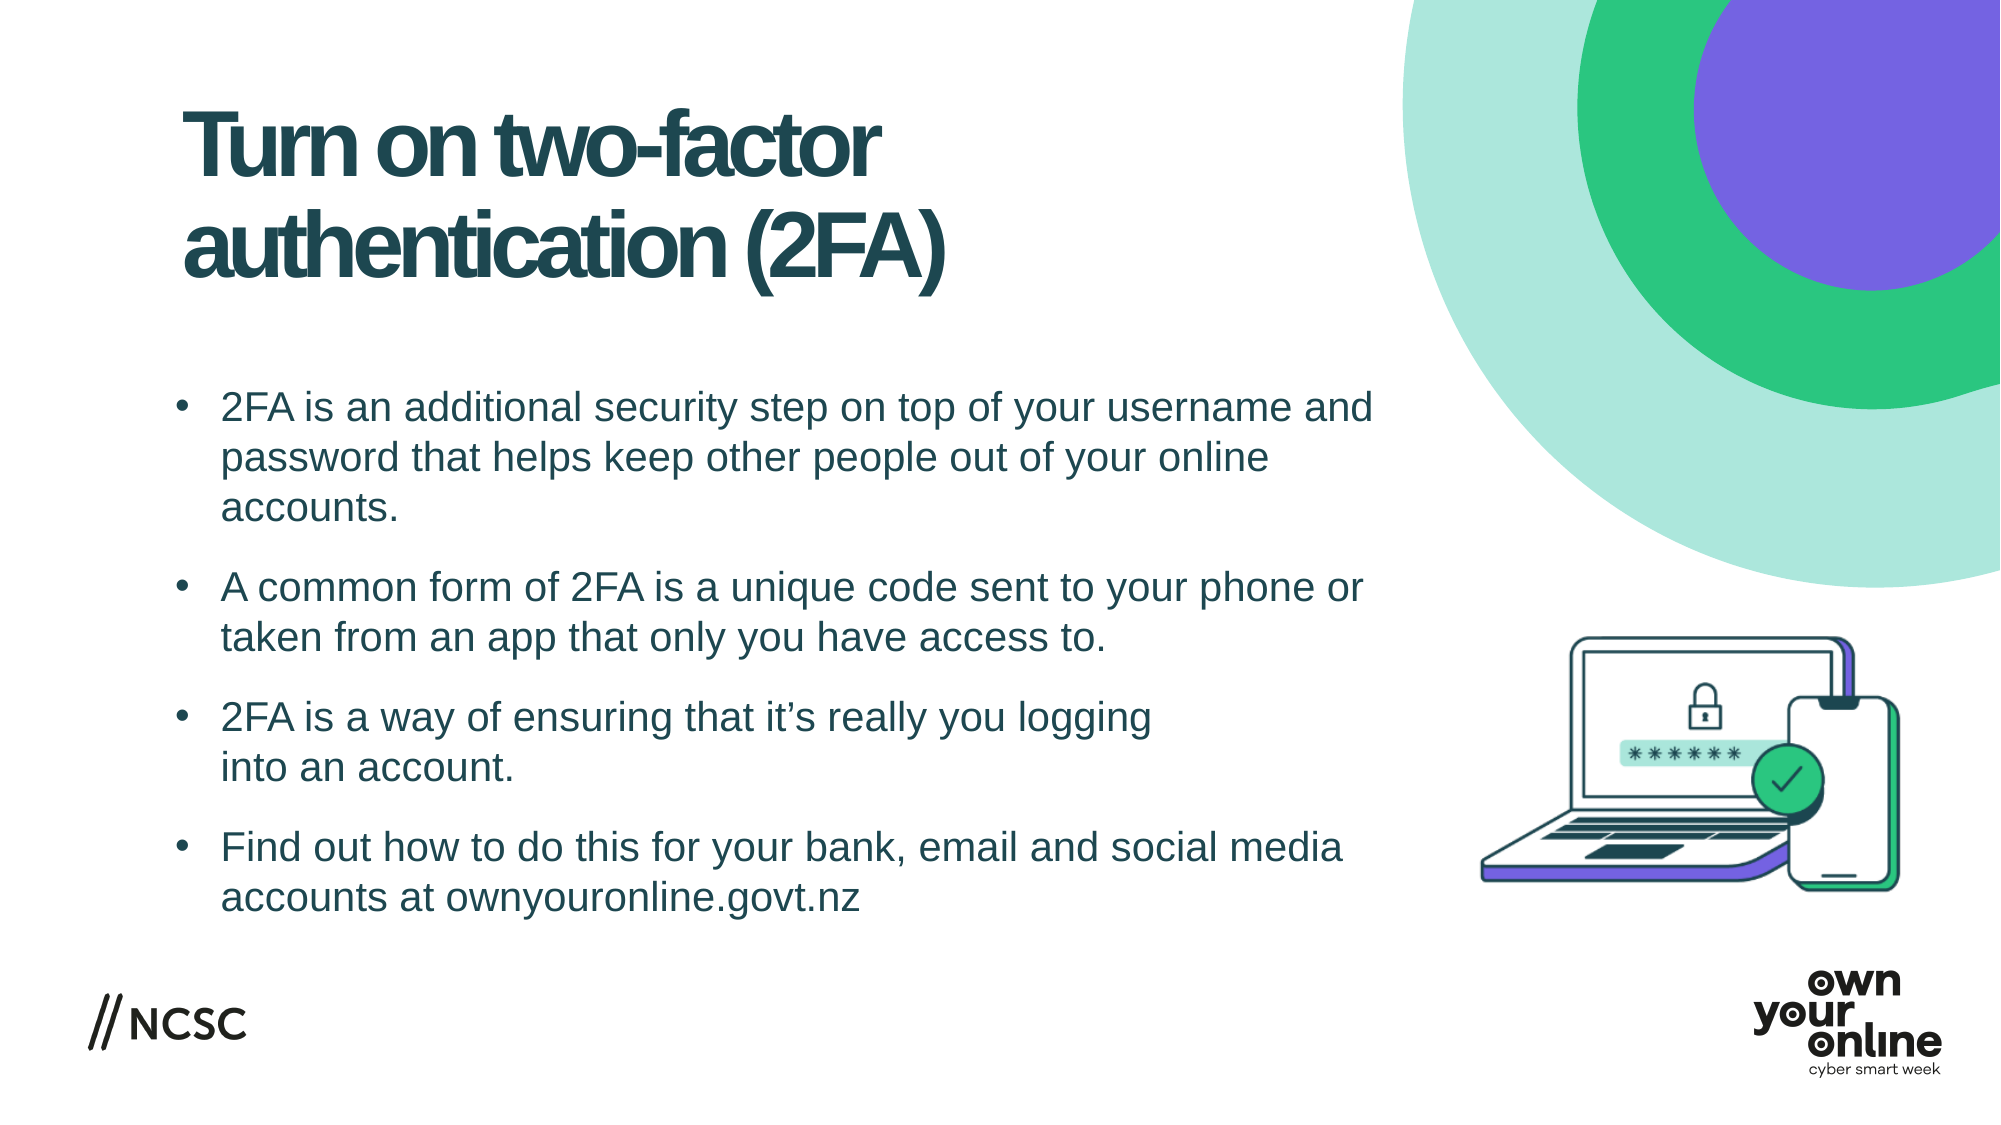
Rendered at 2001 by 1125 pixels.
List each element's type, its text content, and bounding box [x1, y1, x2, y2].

picture [1466, 628, 1922, 967]
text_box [56, 967, 1944, 1079]
text_box Turn on two-factor authentication (2FA) [181, 94, 1402, 299]
text_box 2FA is an additional security step on top of your username and password that helps keep other people out of your online accounts. A common form of 2FA is a unique code sent to your phone or taken from an app that only you have access to. 2FA is a way of ensuring that it’s really you logging into an account. Find out how to do this for your bank, email and social media accounts at ownyouronline.govt.nz [173, 378, 1403, 920]
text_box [1402, 0, 2000, 589]
